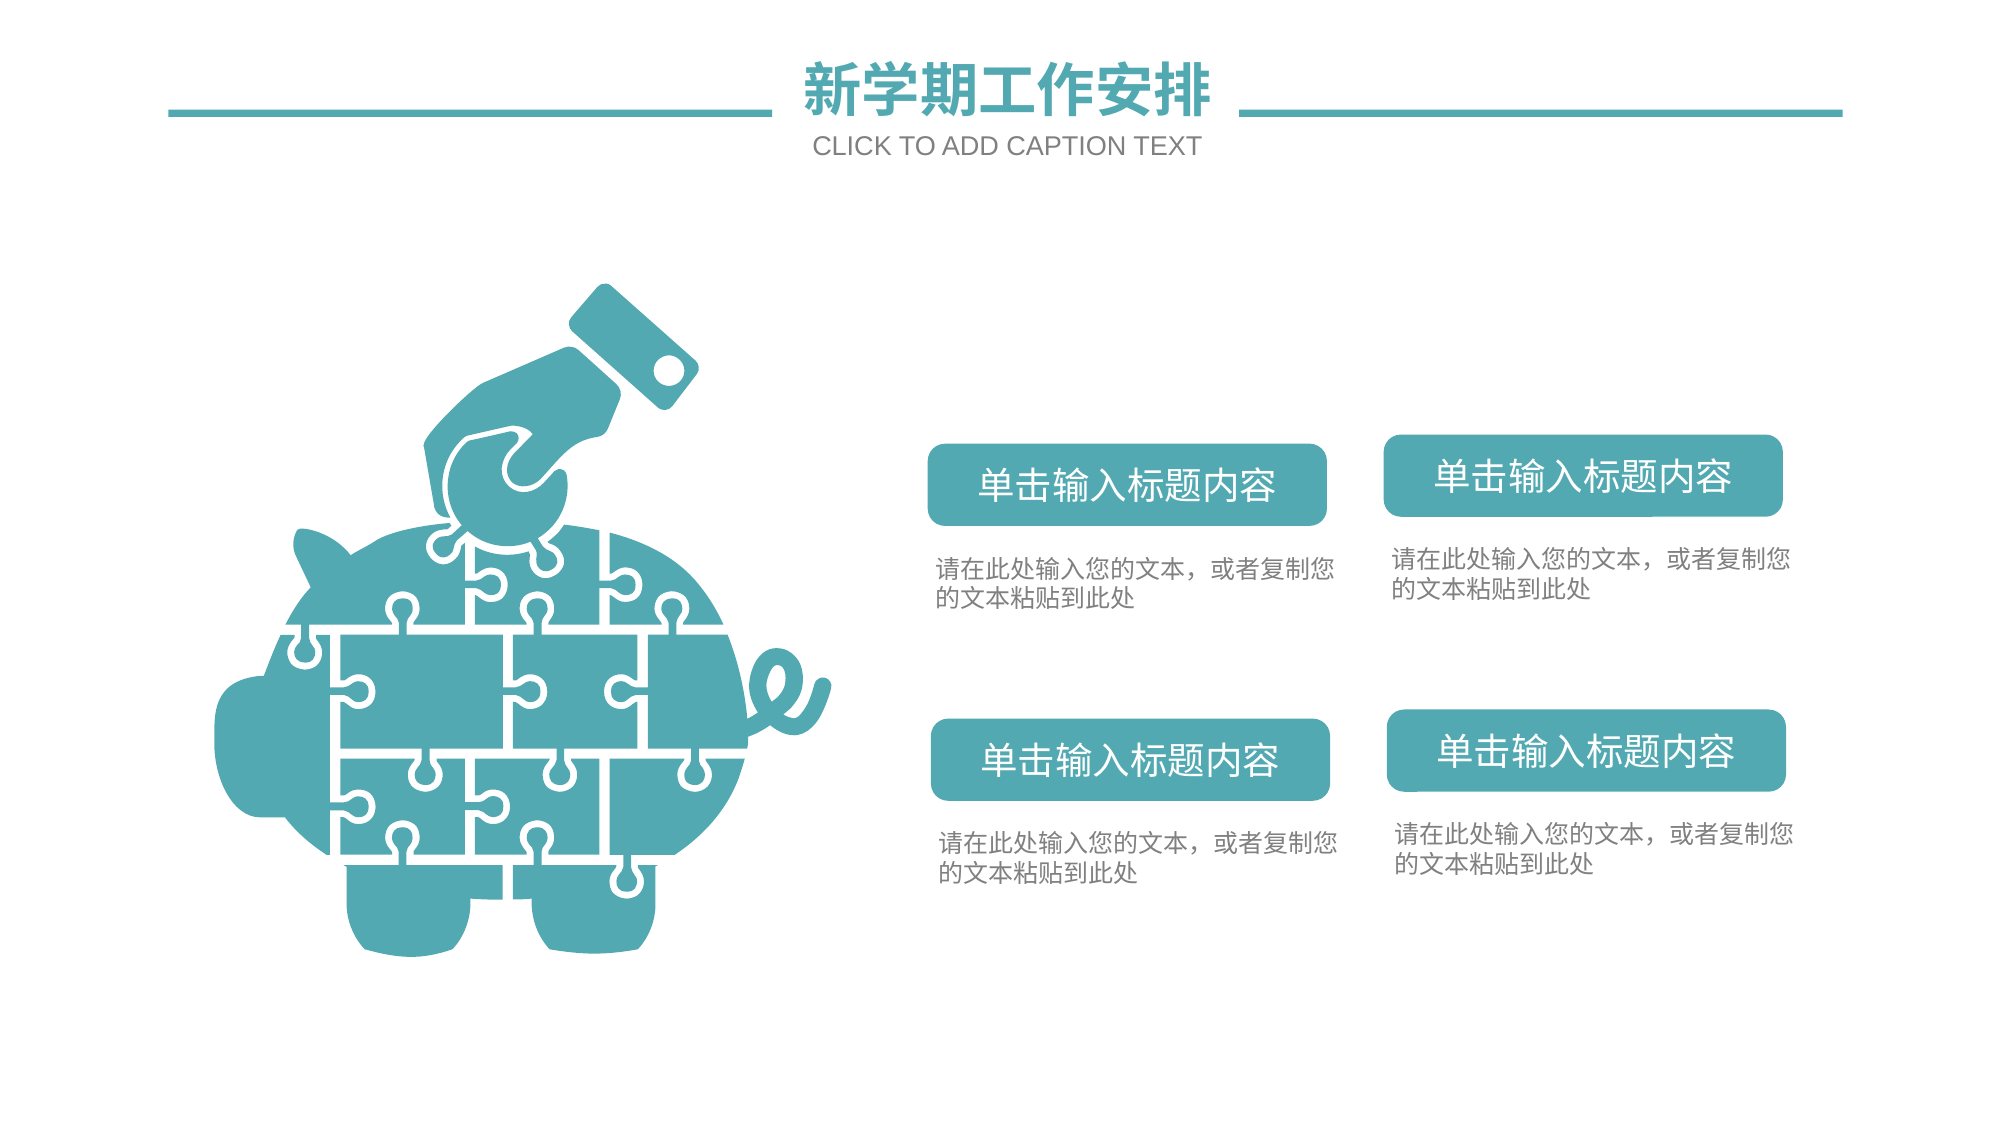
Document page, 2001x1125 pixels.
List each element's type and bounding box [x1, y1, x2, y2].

text_box [168, 53, 1843, 161]
text_box [212, 282, 833, 961]
text_box [924, 434, 1814, 895]
